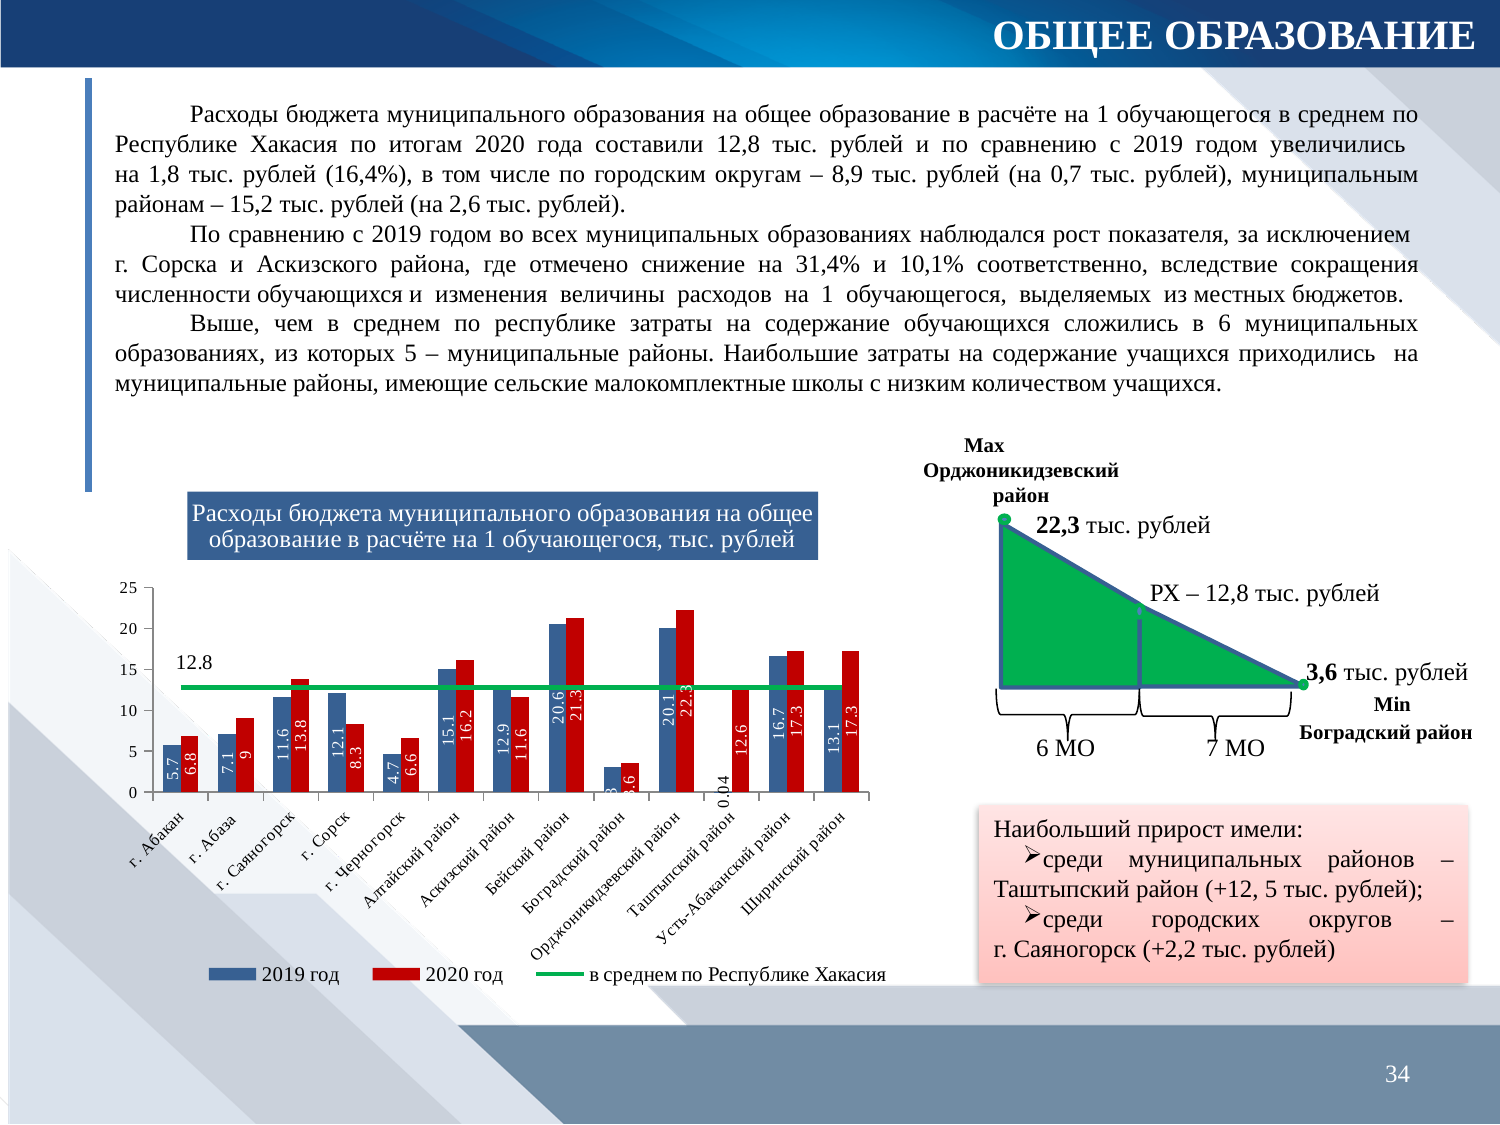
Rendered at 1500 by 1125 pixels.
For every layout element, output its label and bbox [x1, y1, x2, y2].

text_box [898, 424, 1500, 780]
picture [0, 0, 1500, 1124]
chart [100, 491, 913, 998]
